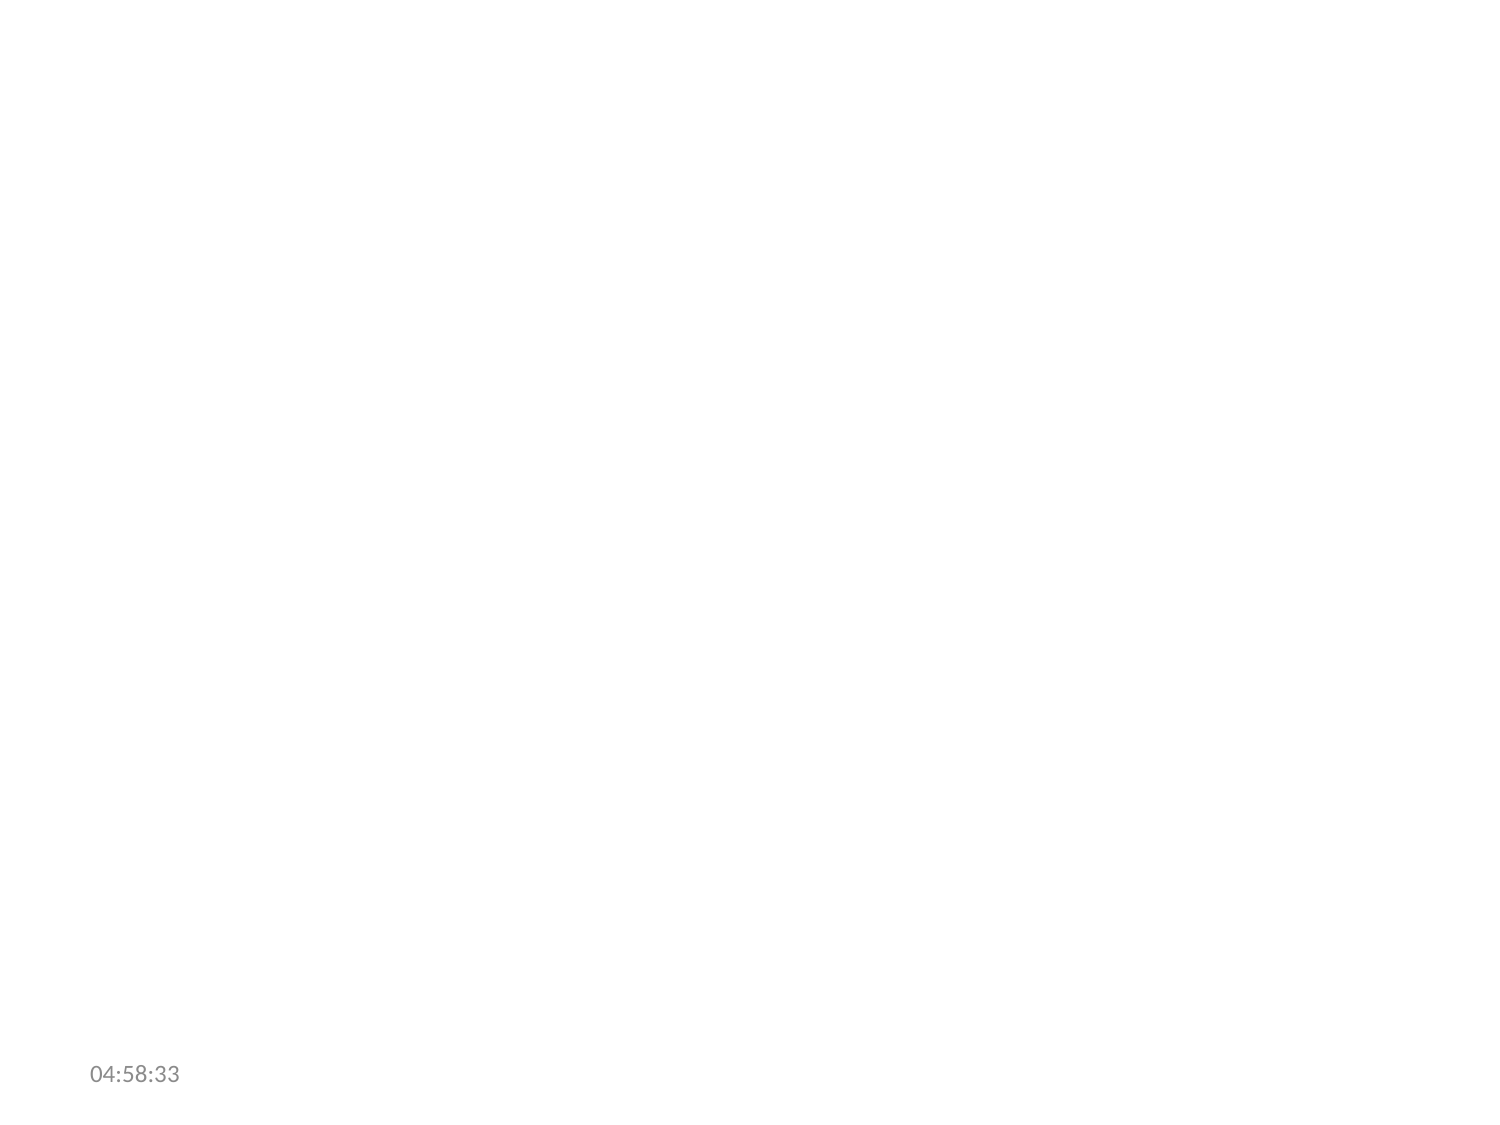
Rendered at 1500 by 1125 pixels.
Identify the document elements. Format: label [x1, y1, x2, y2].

slide_number [75, 1042, 425, 1103]
